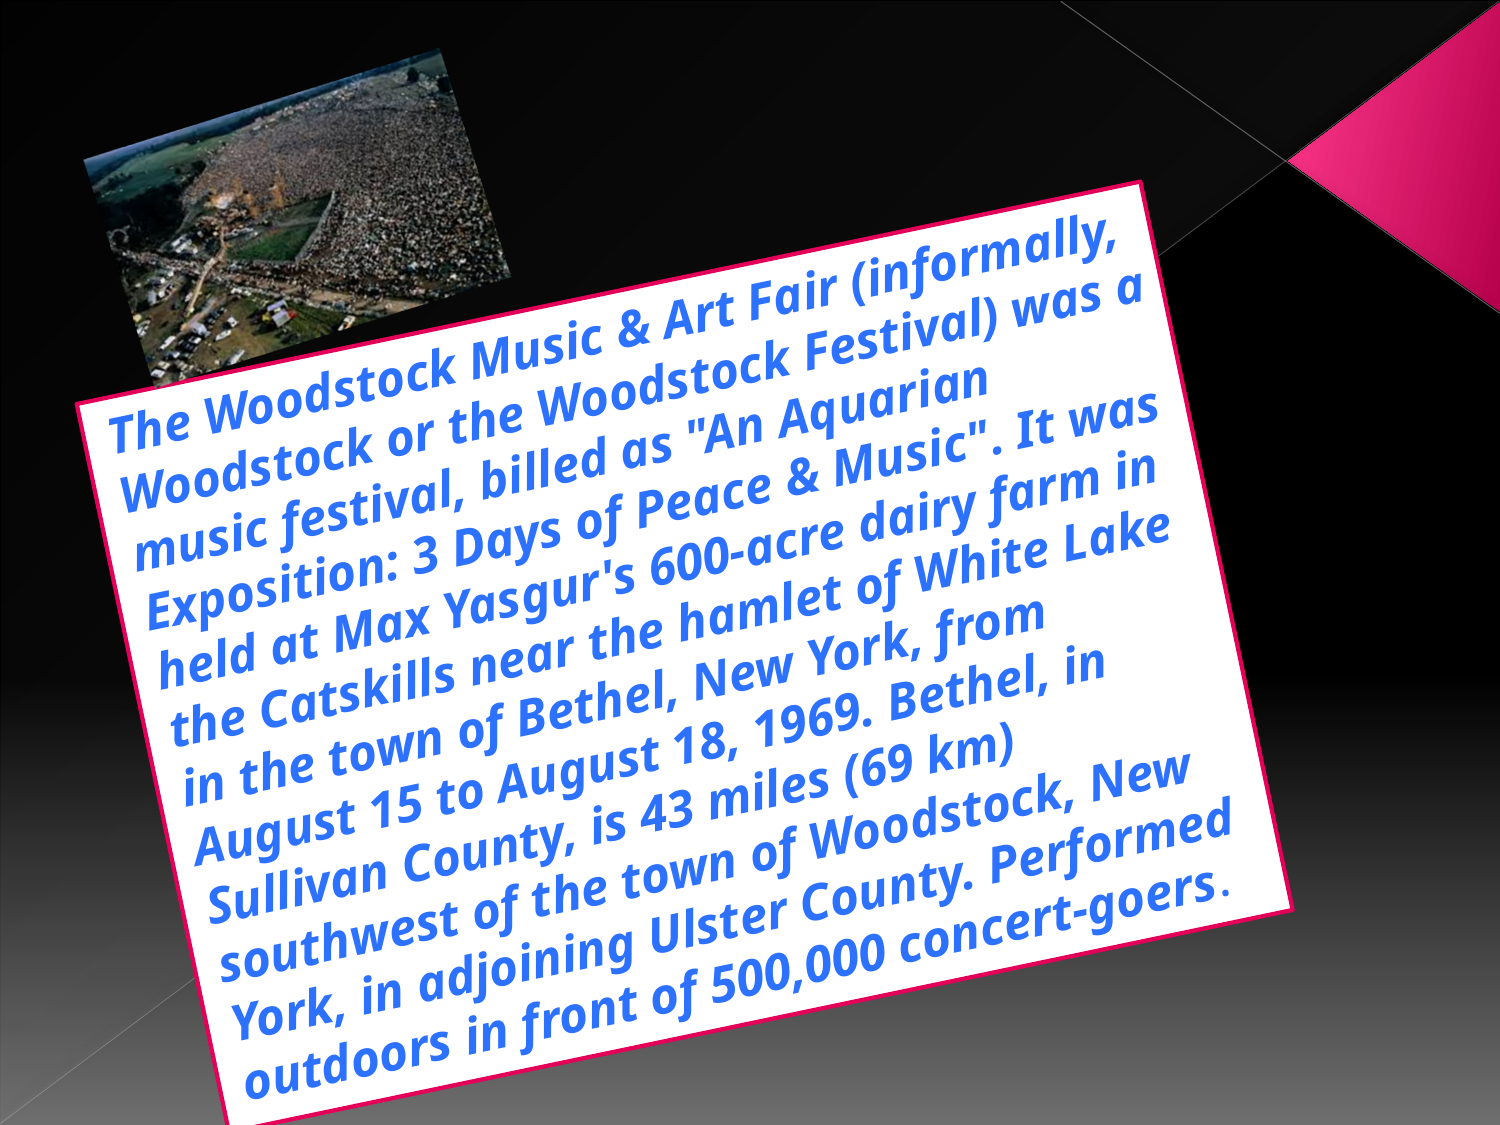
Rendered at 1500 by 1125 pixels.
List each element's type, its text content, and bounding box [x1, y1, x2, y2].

picture [77, 44, 517, 392]
list The Woodstock Music & Art Fair (informally, Woodstock or the Woodstock Festival) was a music festival, billed as "An Aquarian Exposition: 3 Days of Peace & Music". It was held at Max Yasgur's 600-acre dairy farm in the Catskills near the hamlet of White Lake in the town of Bethel, New York, from August 15 to August 18, 1969. Bethel, in Sullivan County, is 43 miles (69 km) southwest of the town of Woodstock, New York, in adjoining Ulster County. Performed outdoors in front of 500,000 concert-goers. [74, 179, 1295, 1125]
